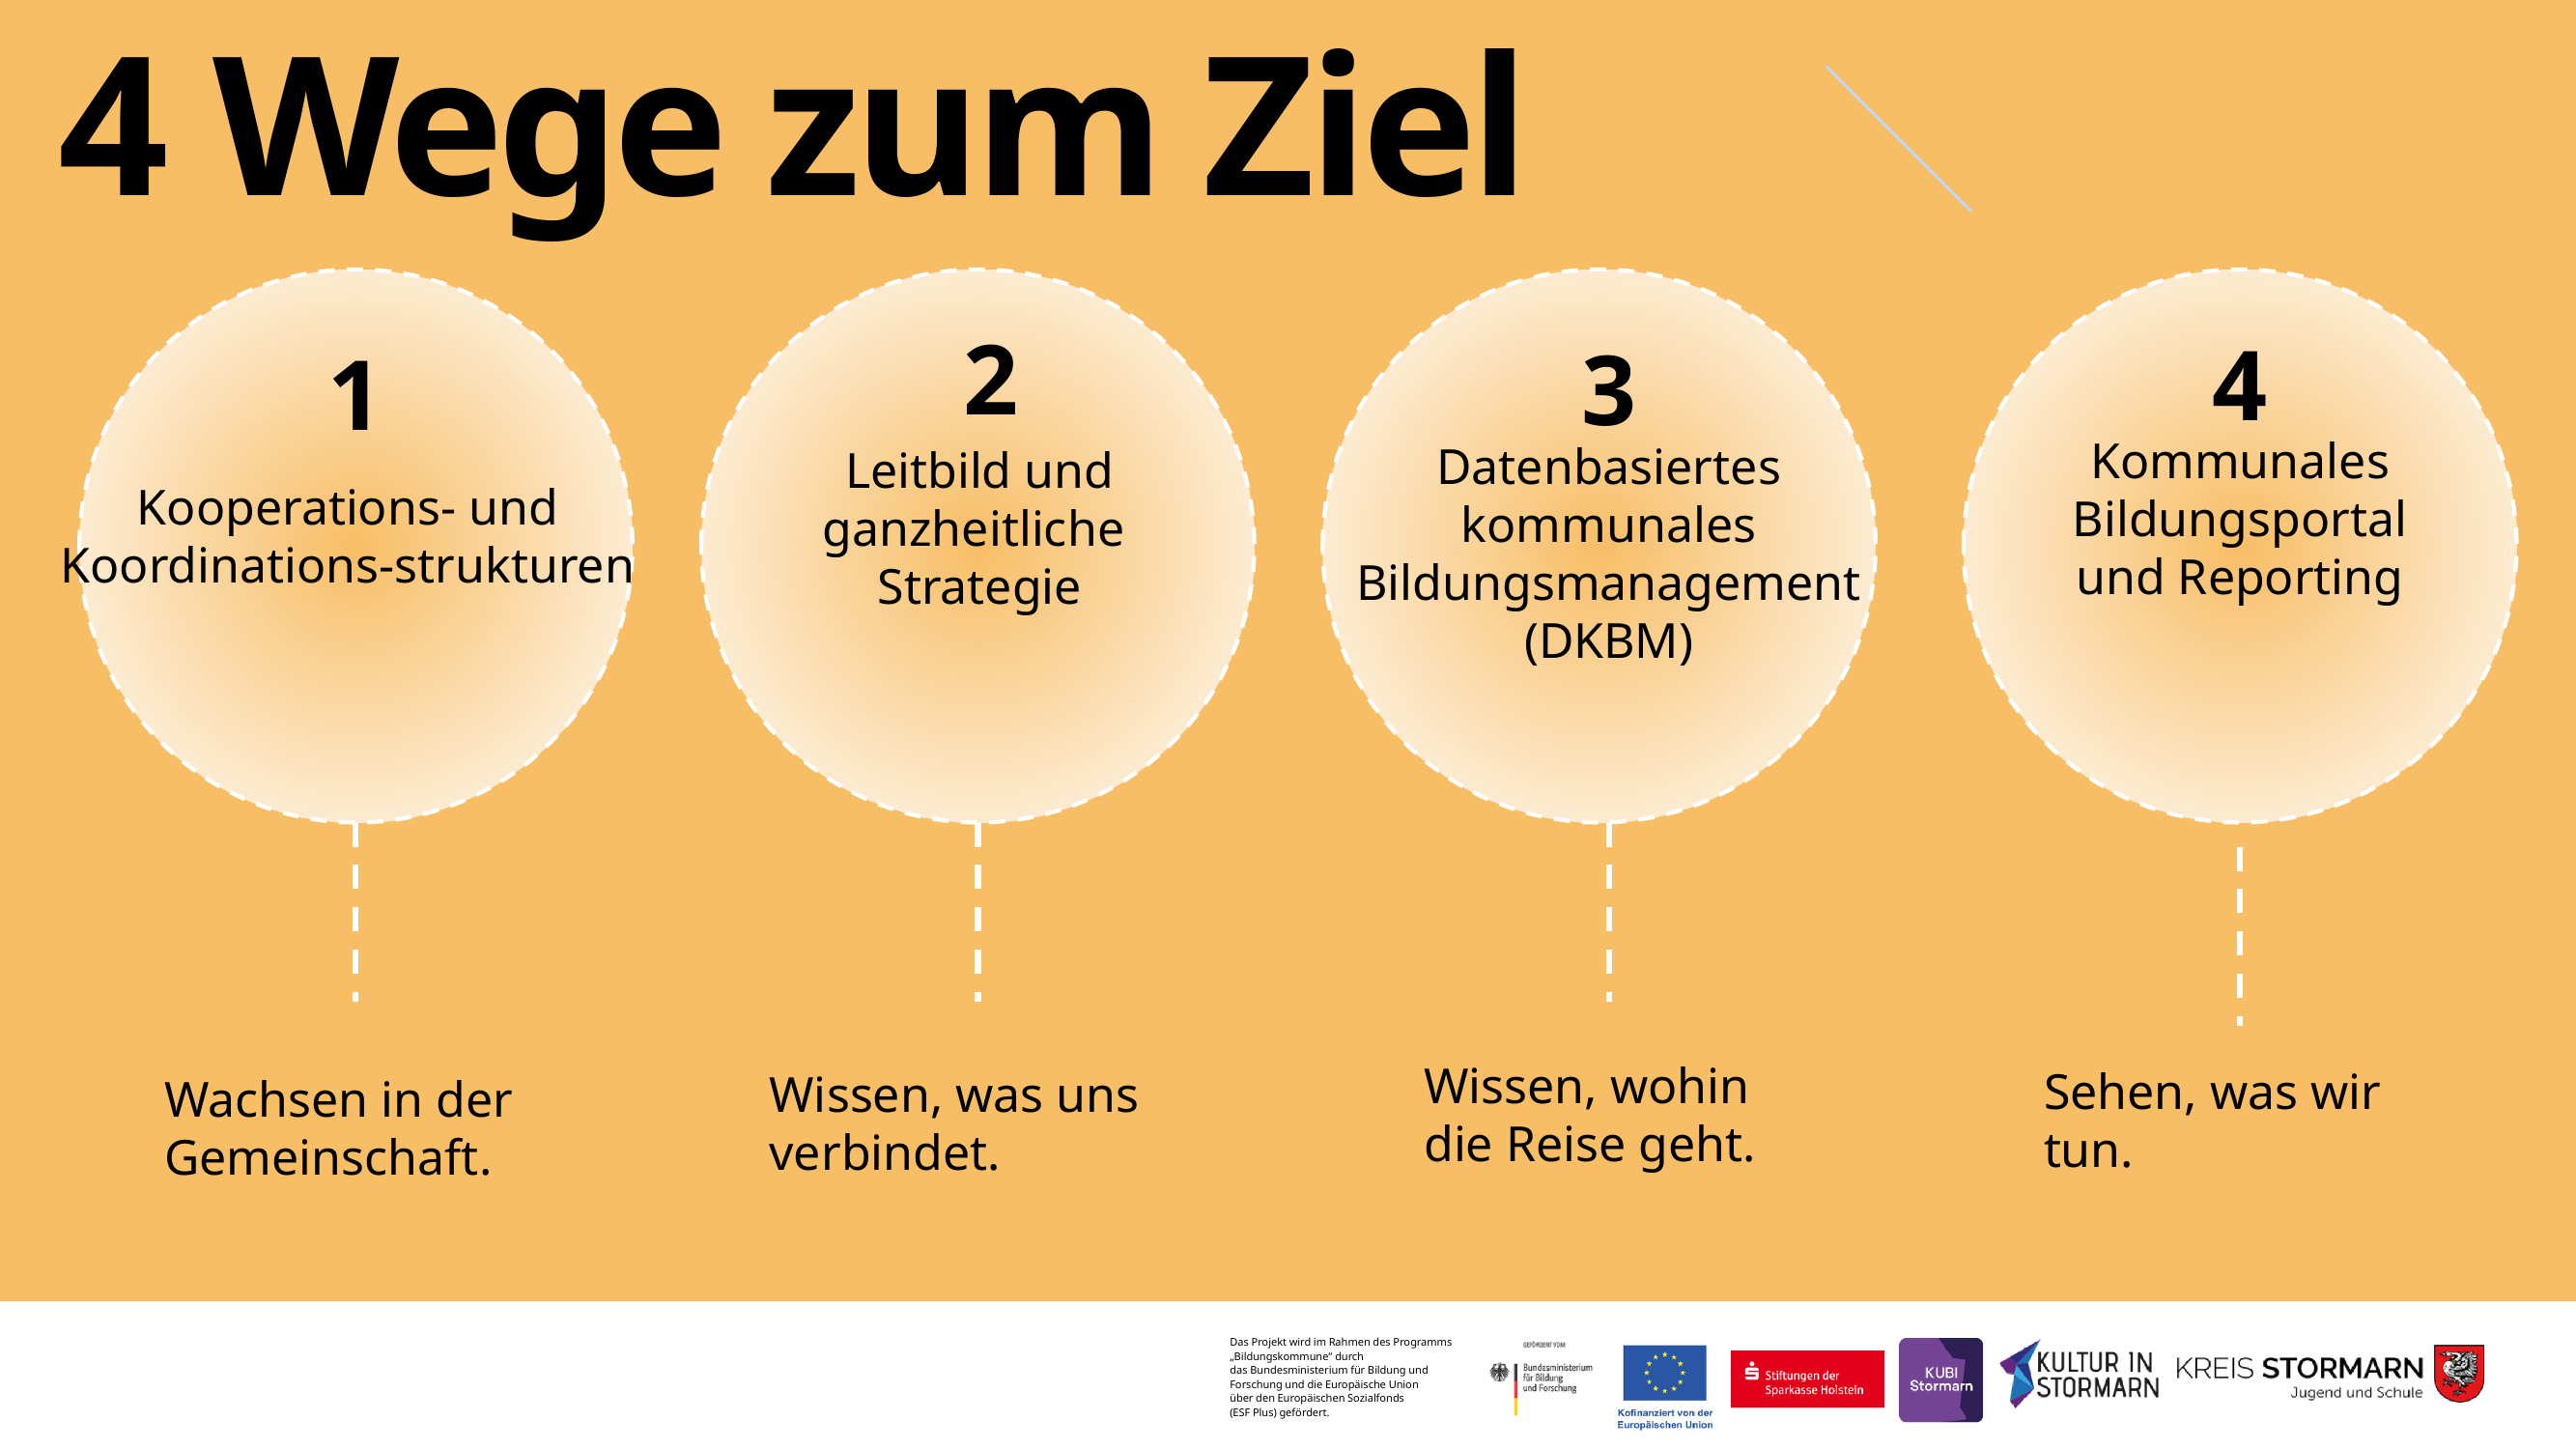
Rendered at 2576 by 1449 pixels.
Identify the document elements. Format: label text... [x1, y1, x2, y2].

text_box Wissen, wohin die Reise geht. [1409, 1047, 1811, 1179]
list Kooperations- und Koordinations-strukturen [58, 316, 637, 753]
text_box Kommunales Bildungsportal und Reporting [1962, 268, 2519, 825]
text_box [755, 711, 1203, 824]
picture [1899, 1337, 1984, 1423]
text_box Sehen, was wir tun. [2029, 1054, 2431, 1185]
text_box 2 [948, 311, 1033, 442]
title 4 Wege zum Ziel [58, 0, 2026, 239]
picture [1731, 1350, 1884, 1408]
text_box [169, 753, 543, 825]
text_box 1 [314, 327, 398, 457]
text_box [1826, 65, 1972, 212]
text_box [791, 268, 1168, 342]
list Das Projekt wird im Rahmen des Programms „Bildungskommune“ durch das Bundesministerium für Bildung und Forschung und die Europäische Union über den Europäischen Sozialfonds (ESF Plus) gefördert. [1230, 1334, 1455, 1449]
text_box 3 [1567, 321, 1652, 452]
text_box [202, 268, 513, 316]
text_box Leitbild und ganzheitliche Strategie [690, 342, 1270, 711]
picture [1998, 1339, 2162, 1408]
text_box [1396, 736, 1800, 825]
text_box Wissen, was uns verbindet. [754, 1056, 1156, 1187]
picture [2176, 1344, 2485, 1403]
text_box [1385, 268, 1811, 368]
text_box Datenbasiertes kommunales Bildungsmanagement (DKBM) [1318, 368, 1899, 736]
picture [1470, 1325, 1716, 1439]
text_box 4 [2197, 316, 2282, 447]
text_box Wachsen in der Gemeinschaft. [150, 1061, 703, 1192]
